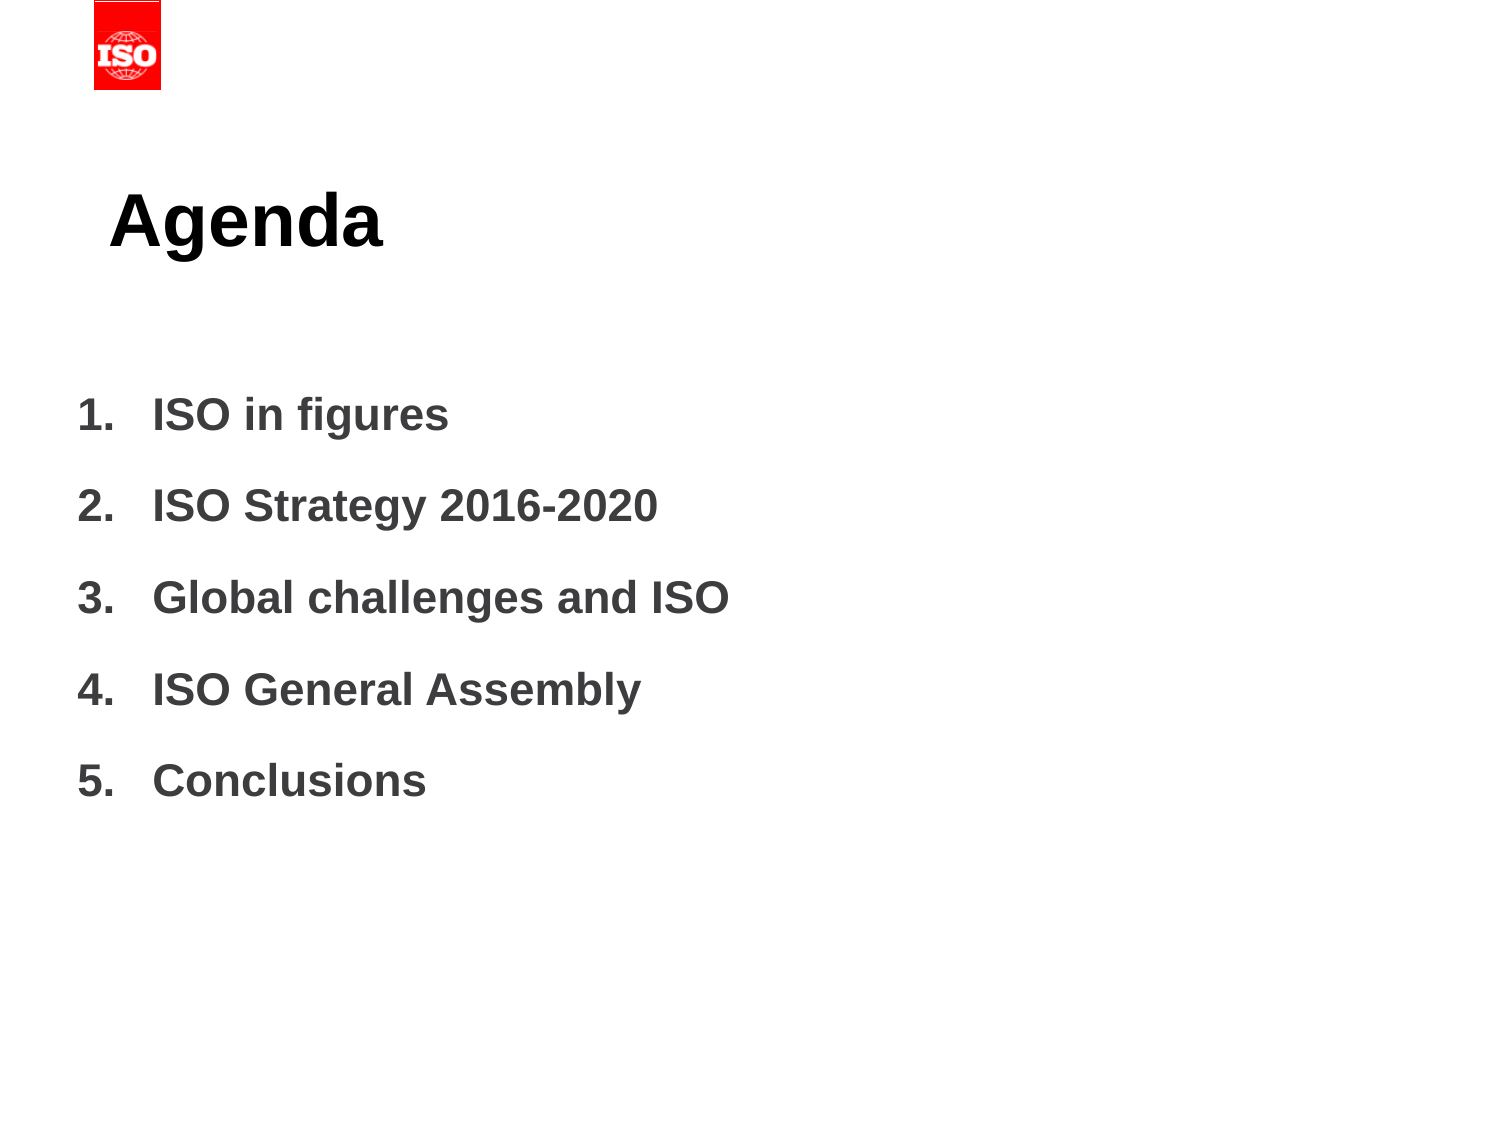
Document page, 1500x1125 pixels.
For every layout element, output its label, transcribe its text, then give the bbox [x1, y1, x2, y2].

list ISO in figures ISO Strategy 2016-2020 Global challenges and ISO ISO General Assembly Conclusions [77, 357, 1390, 1059]
title Agenda [93, 145, 1407, 288]
